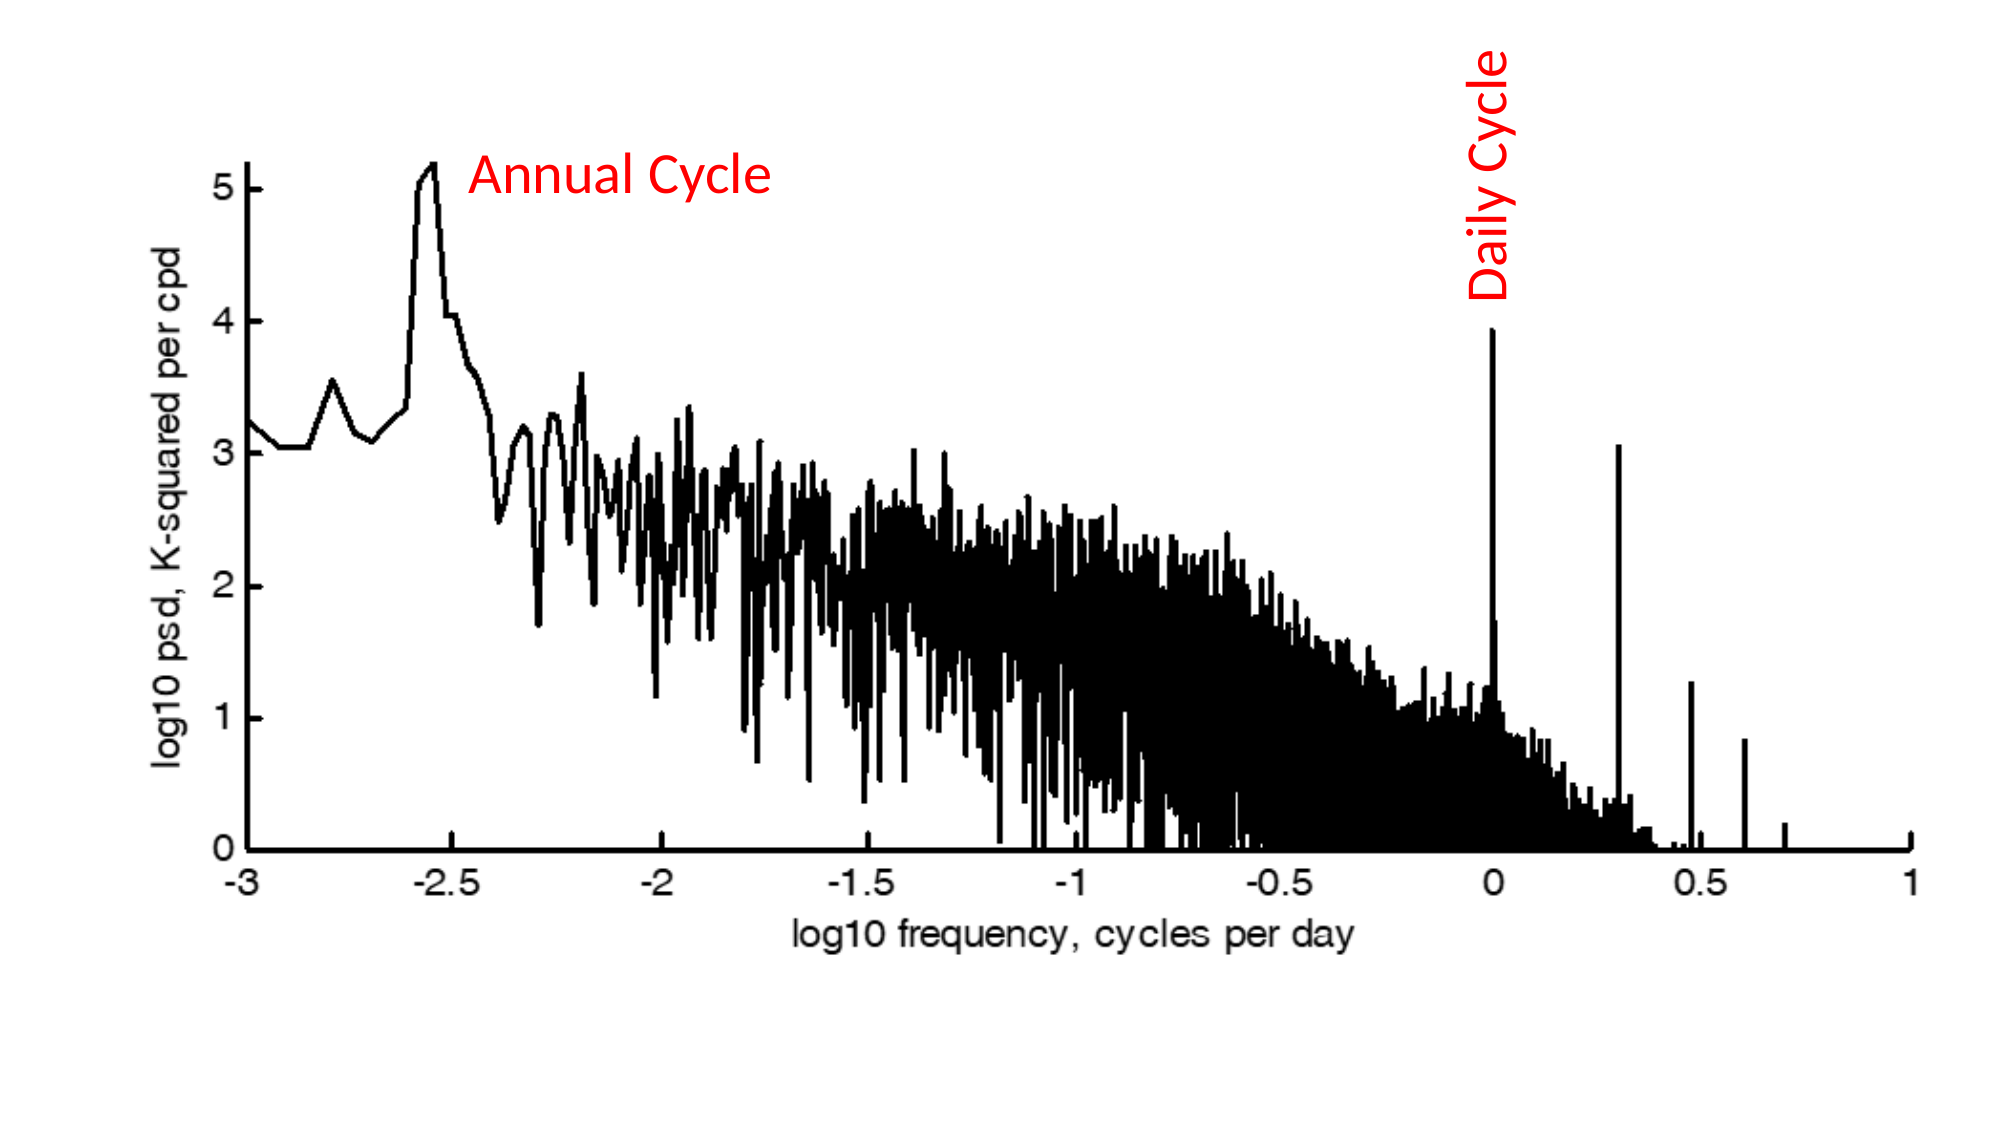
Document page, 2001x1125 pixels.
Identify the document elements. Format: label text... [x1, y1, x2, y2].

picture [101, 127, 2000, 998]
text_box Daily Cycle [1440, 0, 1526, 127]
